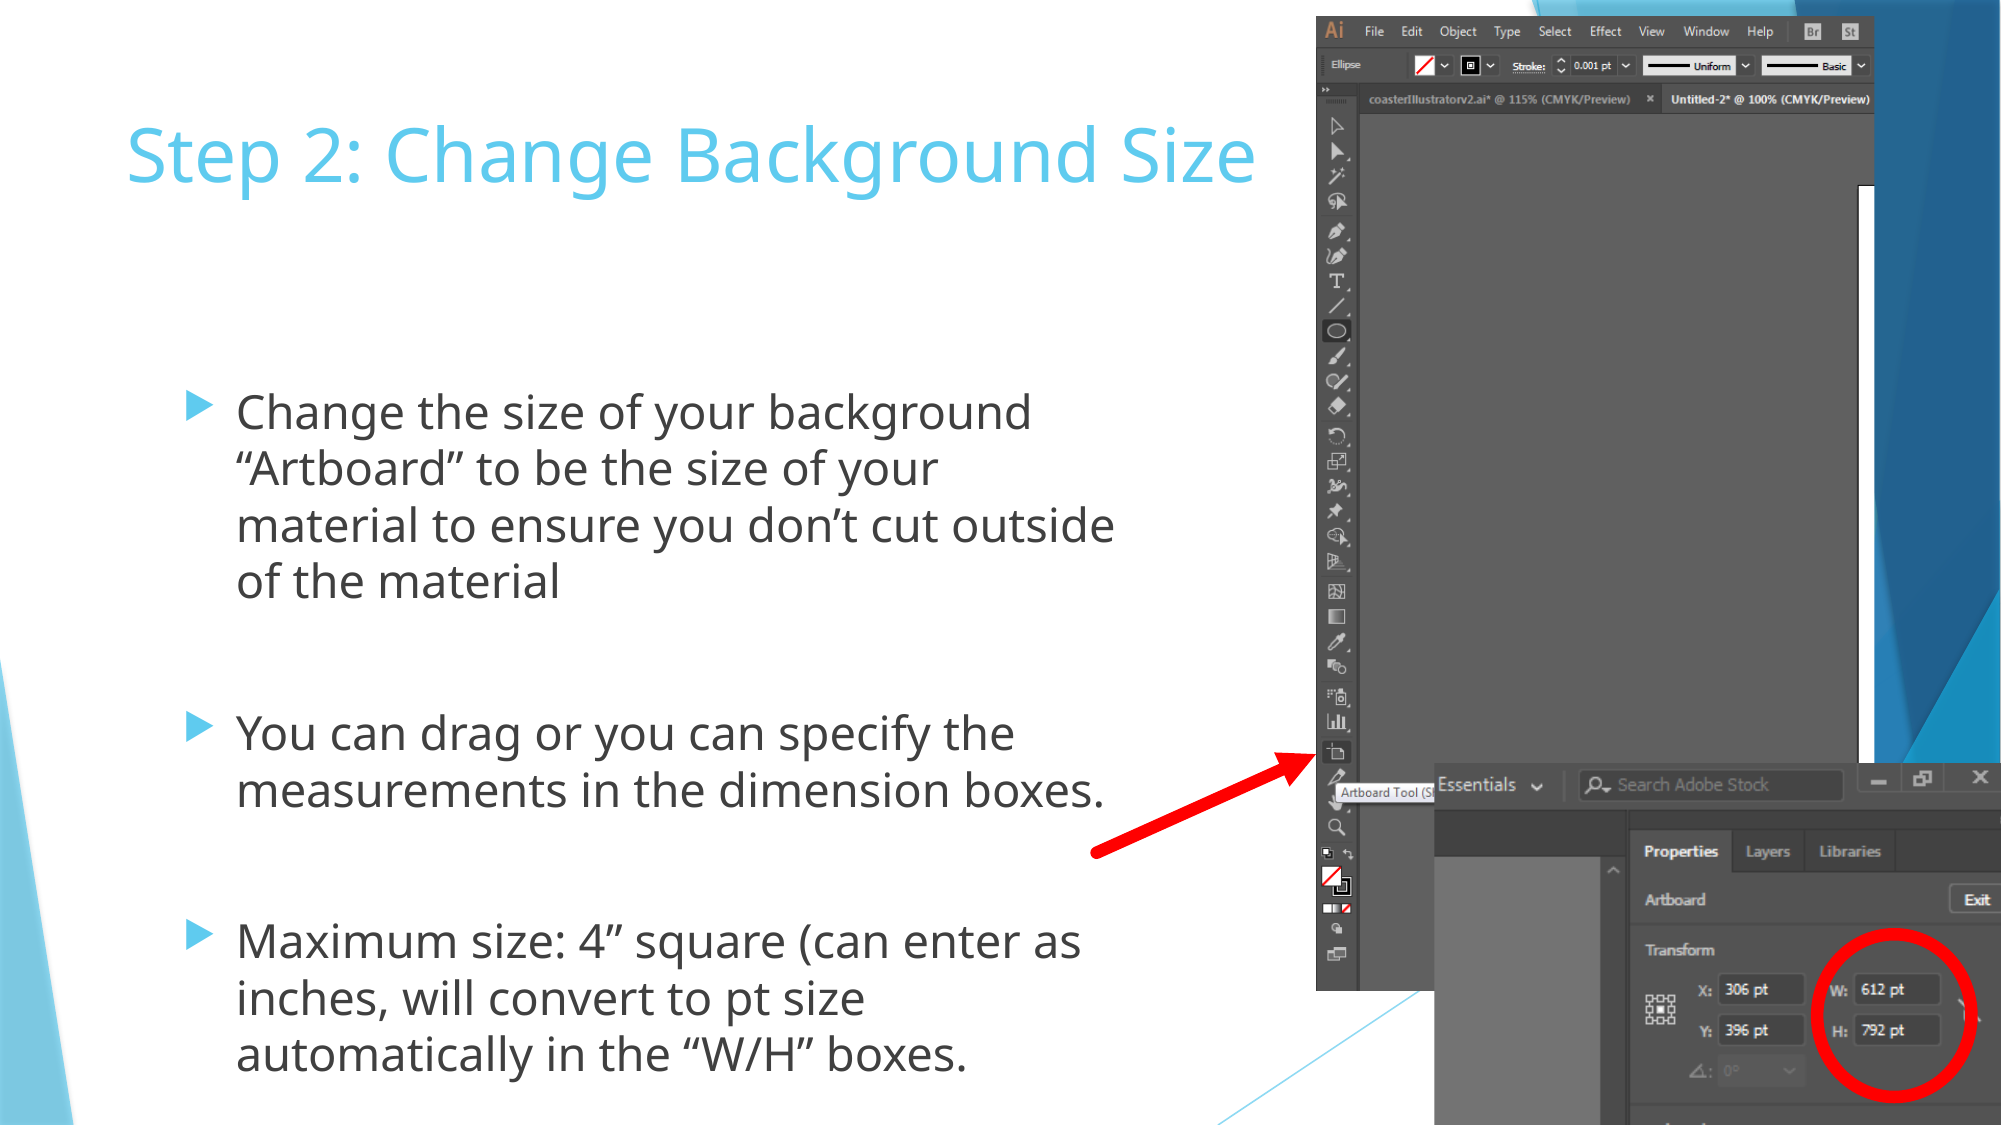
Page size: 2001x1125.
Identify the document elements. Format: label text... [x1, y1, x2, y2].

title Step 2: Change Background Size [111, 99, 1310, 317]
list Change the size of your background “Artboard” to be the size of your material to ensure you don’t cut outside of the material You can drag or you can specify the measurements in the dimension boxes. Maximum size: 4” square (can enter as inches, will convert to pt size automatically in the “W/H” boxes. [168, 375, 1136, 1098]
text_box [1096, 753, 1317, 854]
picture [1315, 16, 2001, 1125]
